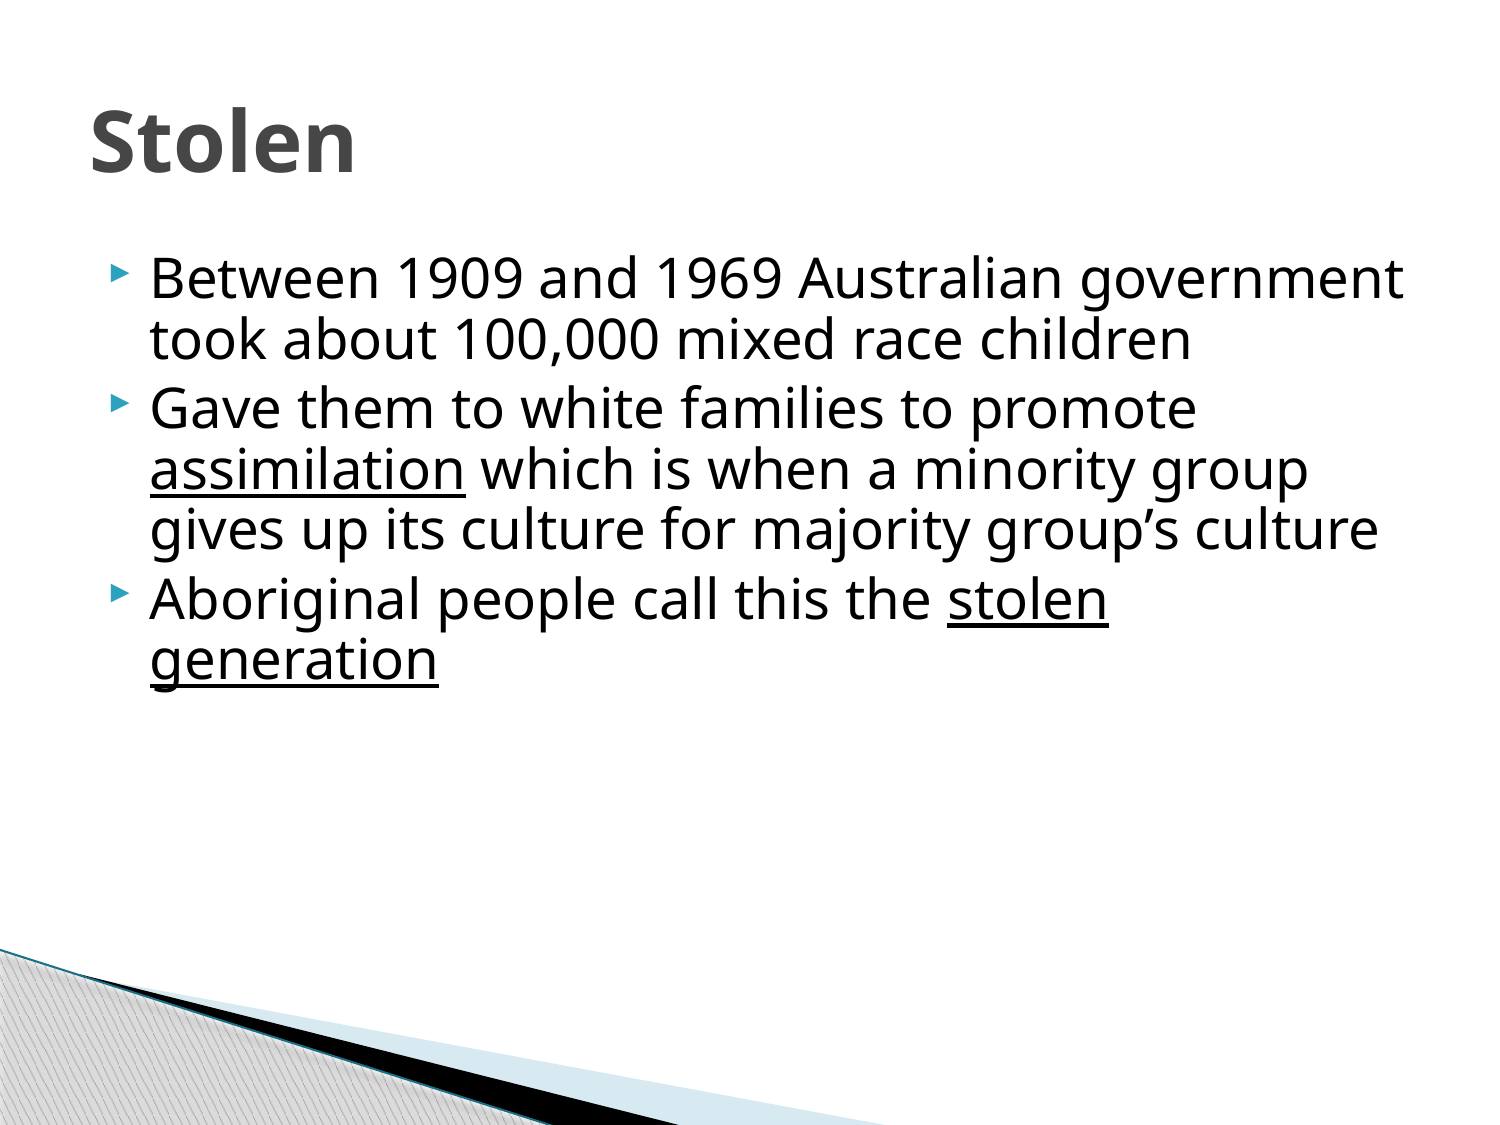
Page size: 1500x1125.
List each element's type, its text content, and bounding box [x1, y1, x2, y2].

list Between 1909 and 1969 Australian government took about 100,000 mixed race children Gave them to white families to promote assimilation which is when a minority group gives up its culture for majority group’s culture Aboriginal people call this the stolen generation [75, 243, 1425, 986]
title Stolen [75, 45, 1425, 233]
